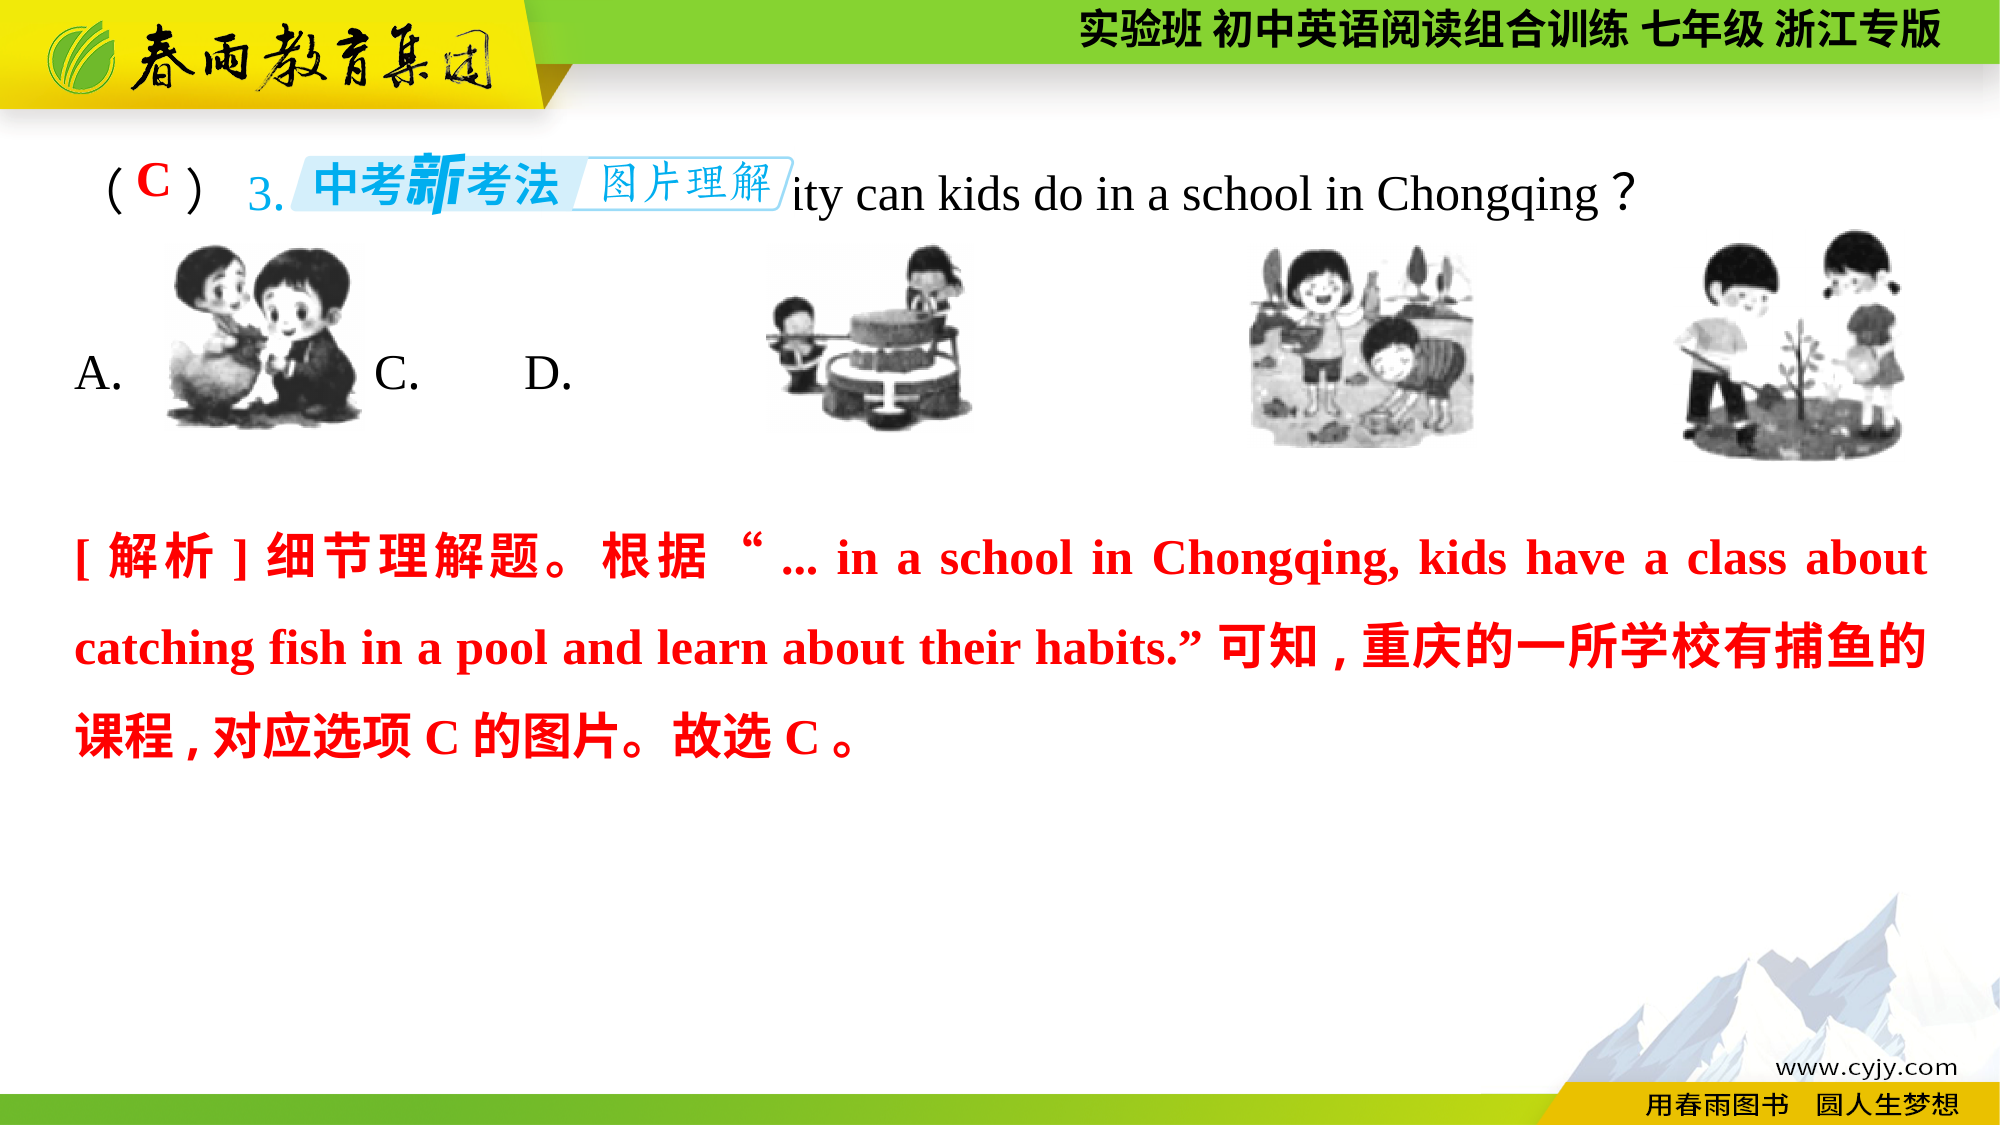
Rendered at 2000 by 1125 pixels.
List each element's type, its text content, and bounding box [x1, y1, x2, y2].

text_box C [121, 139, 187, 214]
list （ ）3. What activity can kids do in a school in Chongqing？ A. B. C. D. [59, 122, 1944, 411]
picture [0, 0, 2000, 1125]
text_box [解析]细节理解题。根据“... in a school in Chongqing, kids have a class about catching fish in a pool and learn about their habits.”可知,重庆的一所学校有捕鱼的课程,对应选项C的图片。故选C。 [59, 486, 1944, 772]
